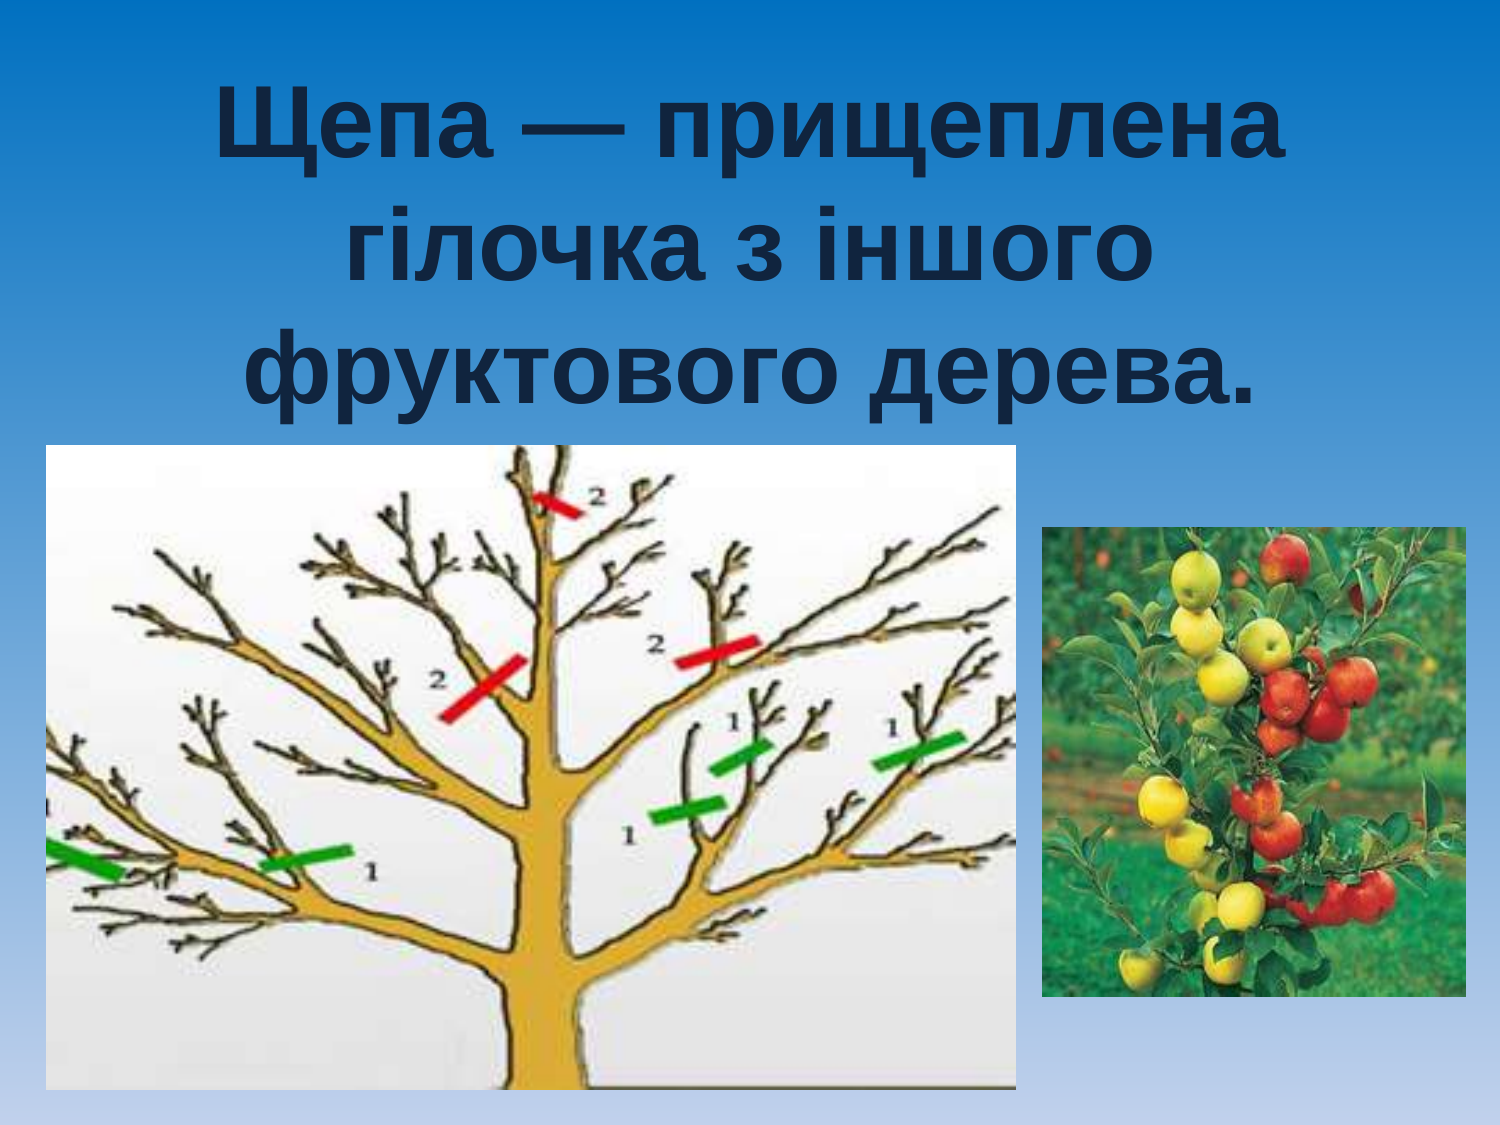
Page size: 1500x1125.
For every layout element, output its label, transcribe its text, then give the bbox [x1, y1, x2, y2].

picture [46, 445, 1016, 1091]
picture [1042, 527, 1466, 997]
title Щепа — прищеплена гілочка з іншого фруктового дерева. [75, 45, 1425, 680]
